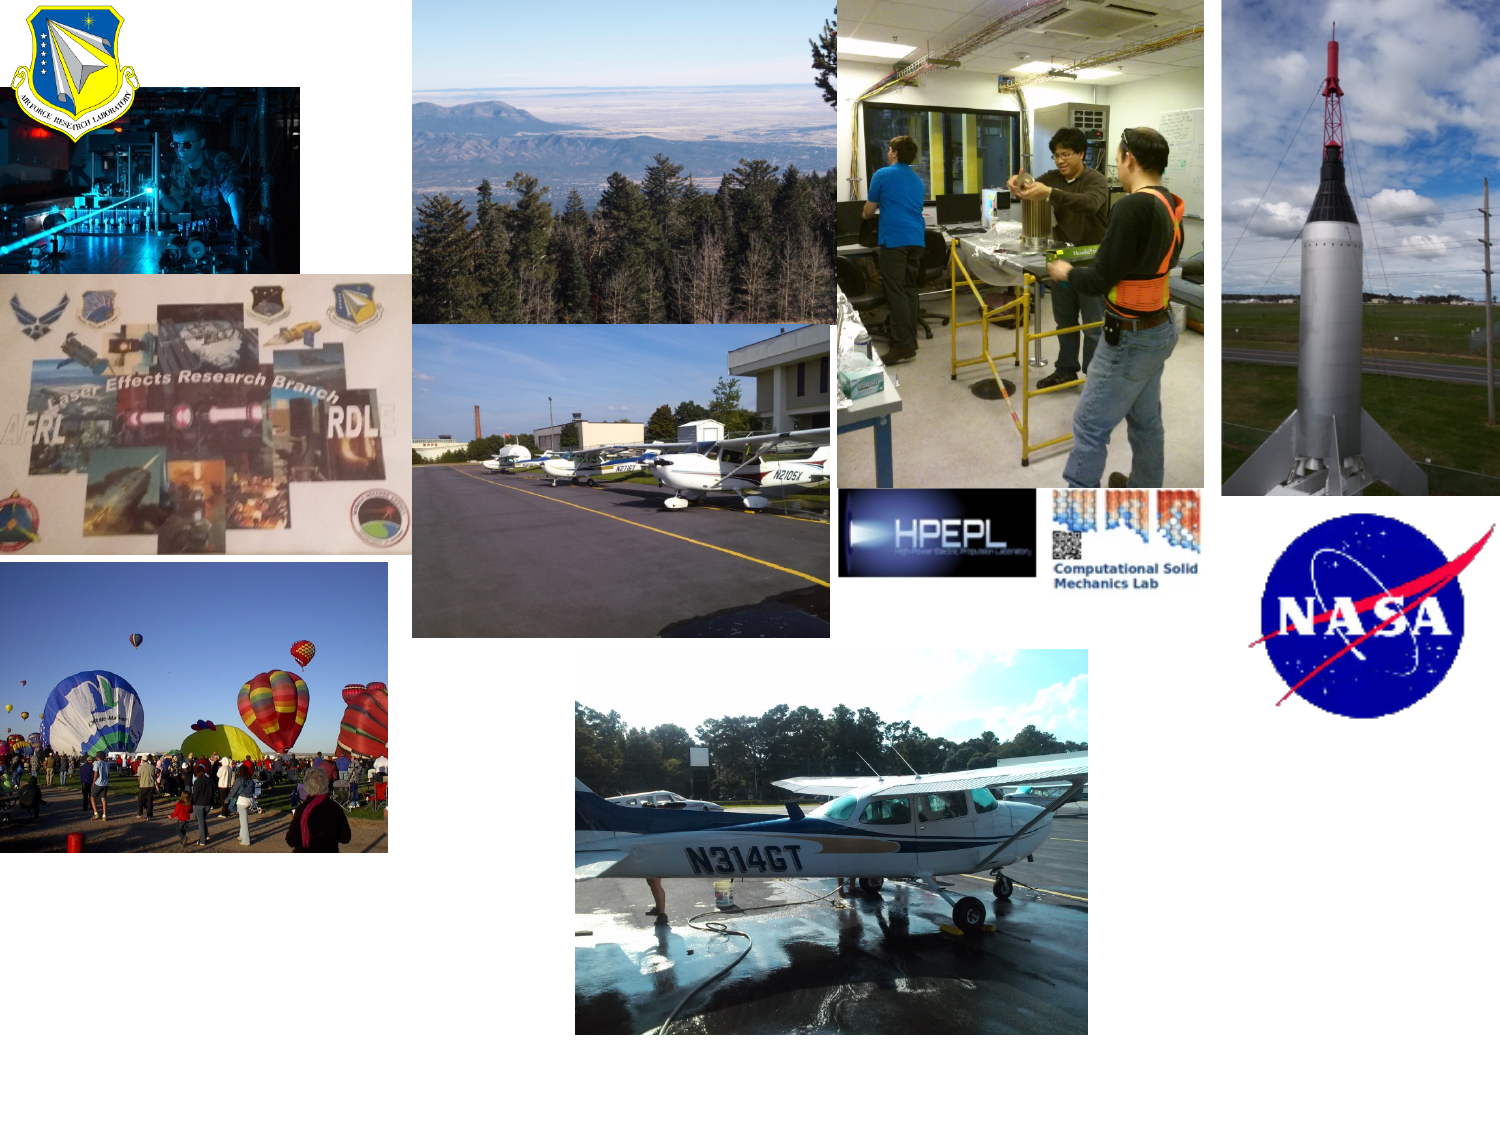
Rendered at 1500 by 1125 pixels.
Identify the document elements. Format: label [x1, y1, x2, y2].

picture [1241, 512, 1500, 721]
picture [574, 649, 1088, 1035]
picture [0, 0, 1500, 638]
picture [0, 562, 388, 854]
